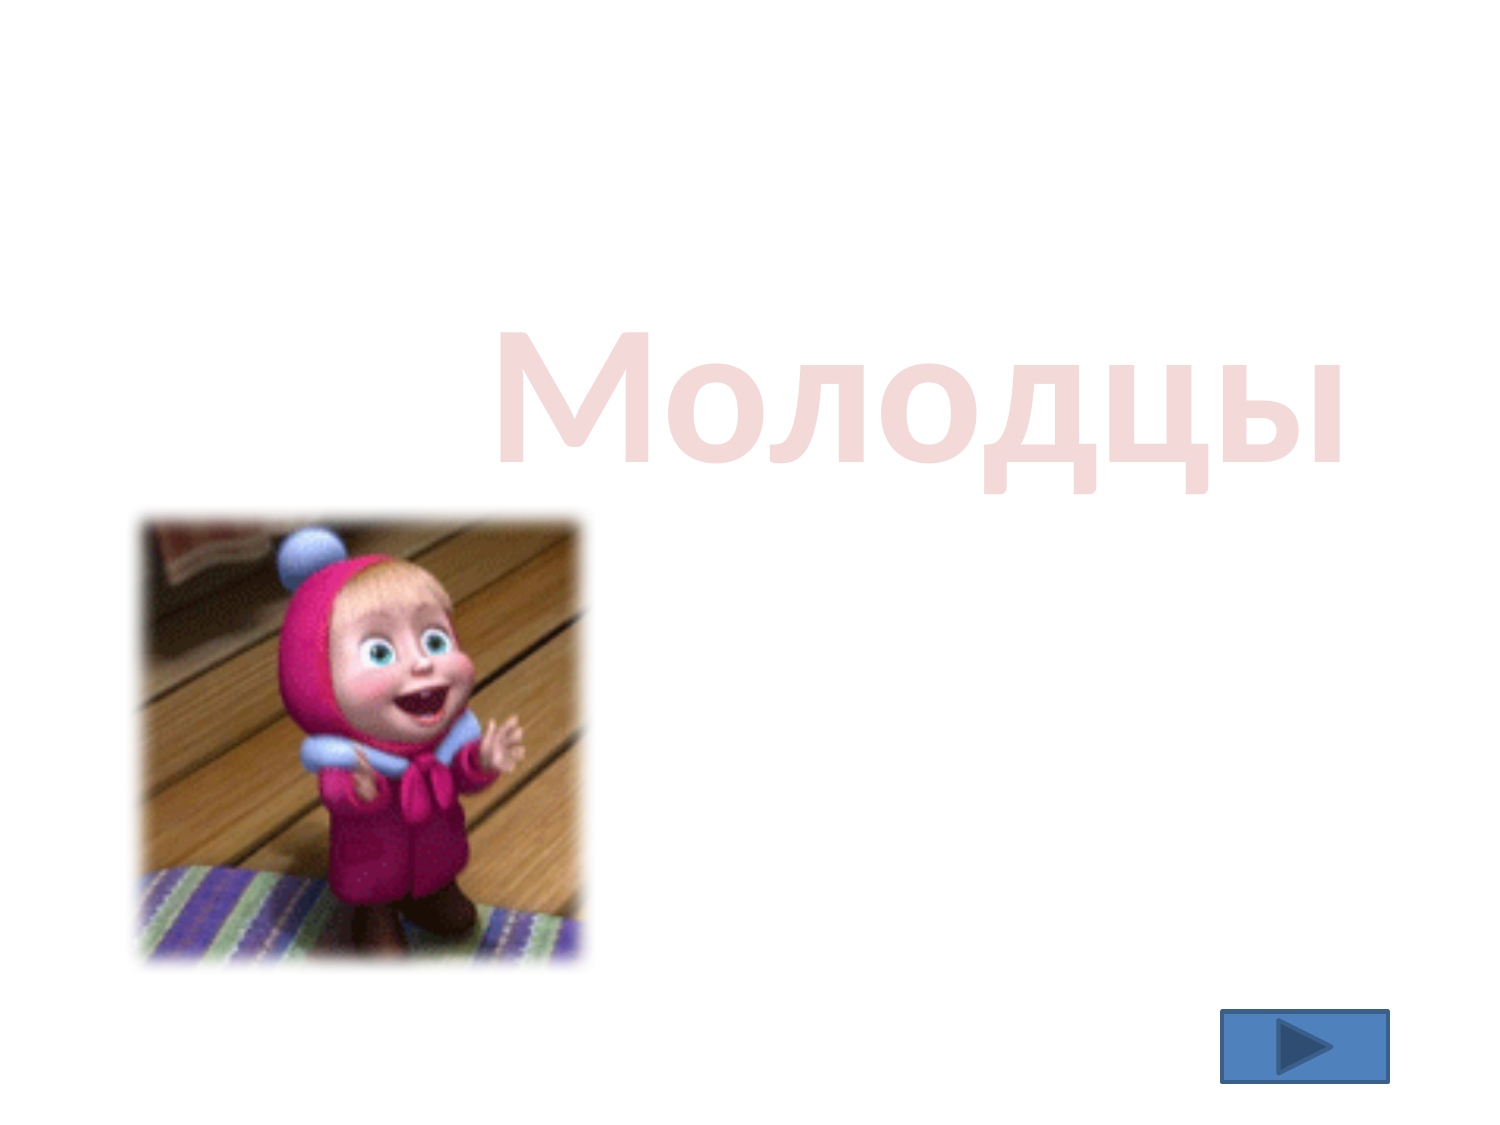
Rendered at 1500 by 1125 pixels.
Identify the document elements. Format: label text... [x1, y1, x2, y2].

picture [123, 503, 597, 977]
text_box [1220, 1009, 1390, 1084]
text_box Молодцы [407, 255, 1435, 511]
